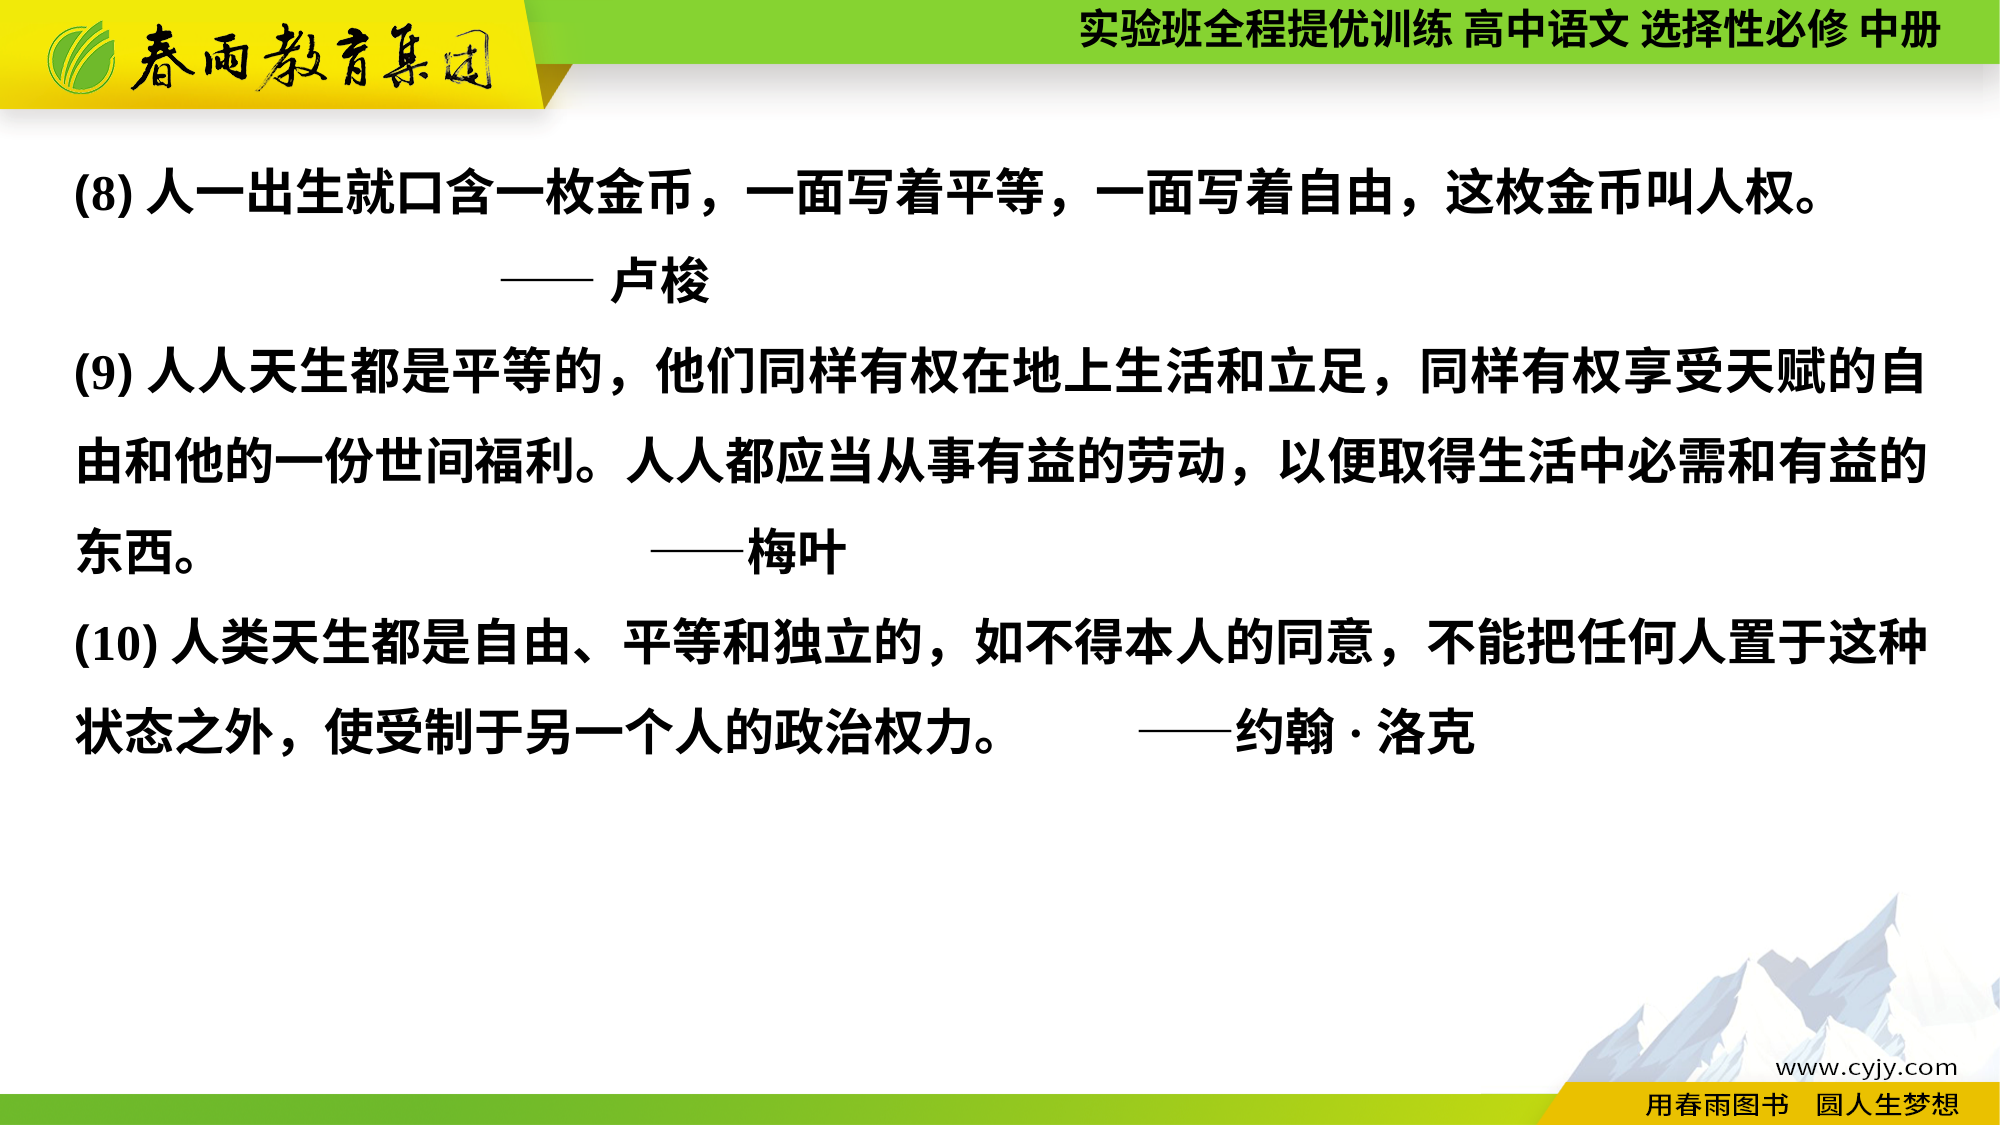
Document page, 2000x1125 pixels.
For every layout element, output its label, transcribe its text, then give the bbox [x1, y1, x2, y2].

picture [0, 0, 2000, 1125]
list (8)人一出生就口含一枚金币，一面写着平等，一面写着自由，这枚金币叫人权。 ——卢梭 (9)人人天生都是平等的，他们同样有权在地上生活和立足，同样有权享受天赋的自由和他的一份世间福利。人人都应当从事有益的劳动，以便取得生活中必需和有益的东西。 ——梅叶 (10)人类天生都是自由、平等和独立的，如不得本人的同意，不能把任何人置于这种状态之外，使受制于另一个人的政治权力。 ——约翰·洛克 [59, 122, 1944, 774]
